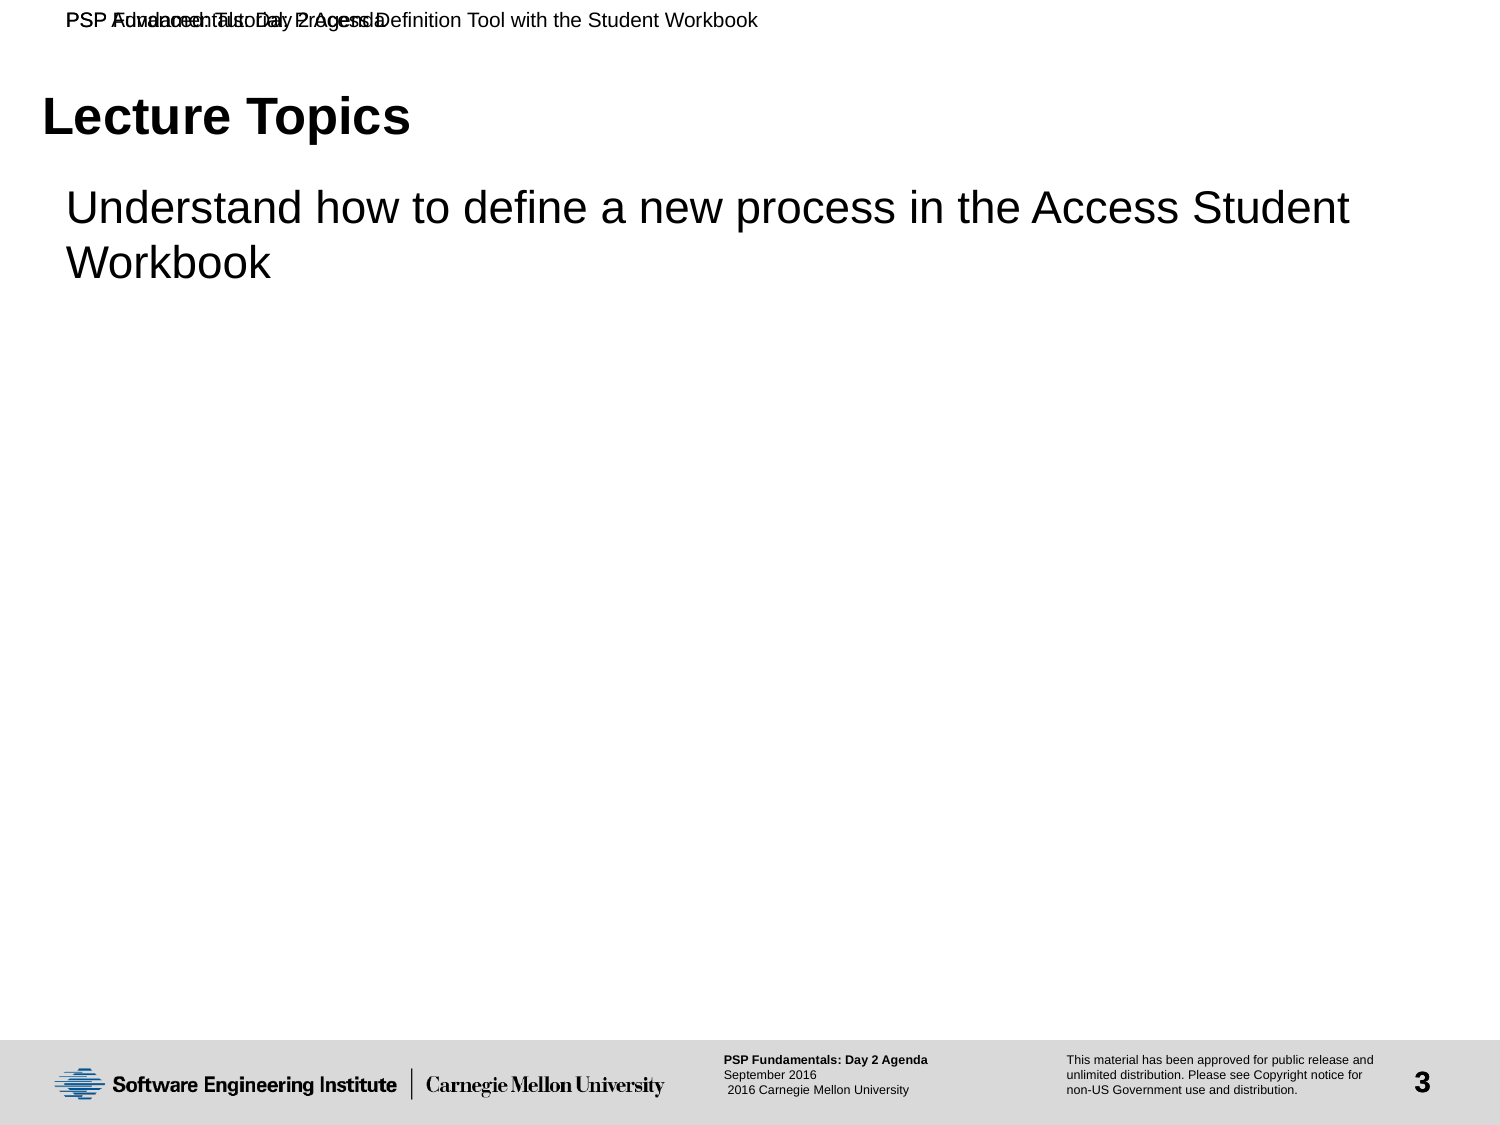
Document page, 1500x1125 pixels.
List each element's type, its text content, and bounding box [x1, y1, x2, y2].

picture [46, 1061, 673, 1104]
title Lecture Topics [42, 89, 1438, 147]
list Understand how to define a new process in the Access Student Workbook [65, 177, 1431, 1000]
